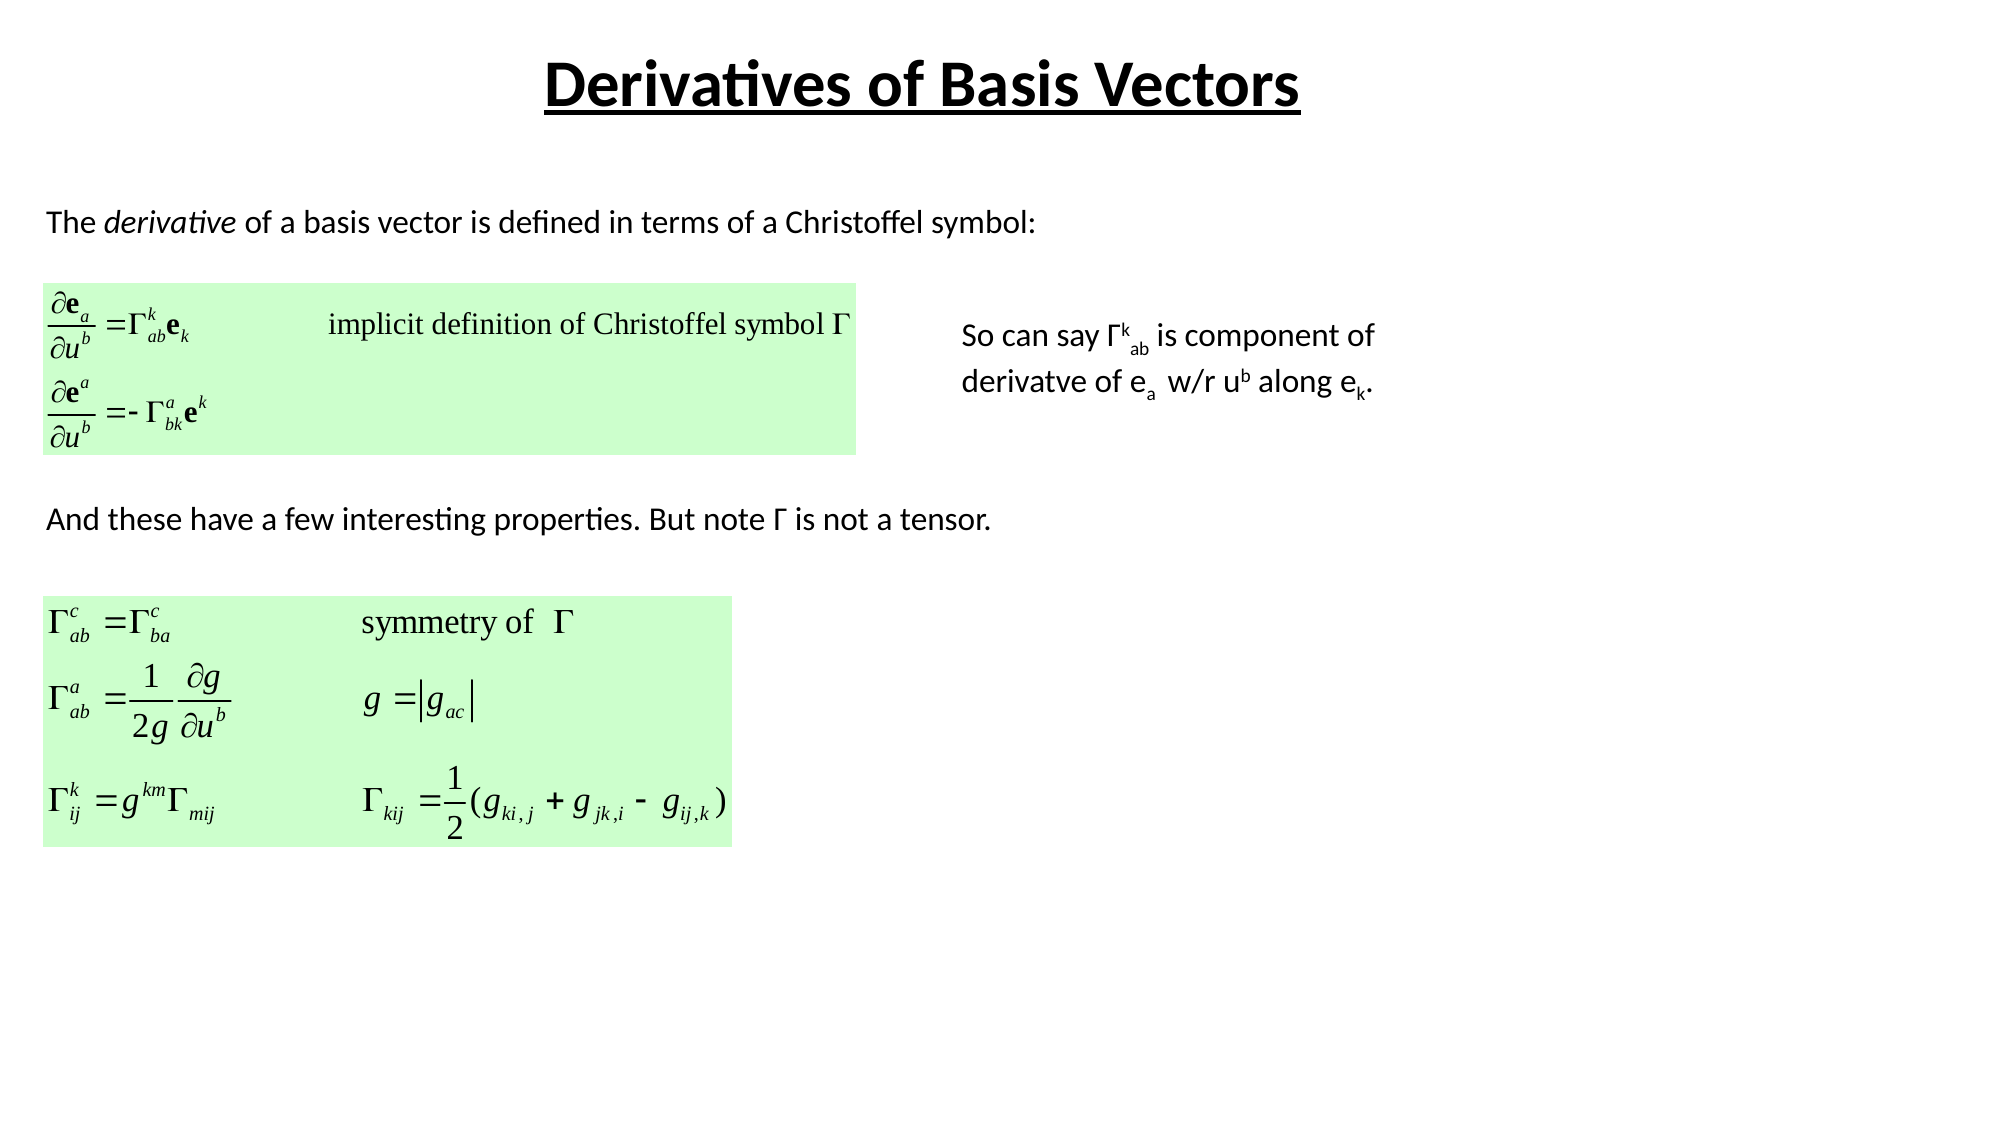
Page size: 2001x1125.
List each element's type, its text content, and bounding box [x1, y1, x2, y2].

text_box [42, 595, 733, 847]
text_box And these have a few interesting properties. But note Γ is not a tensor. [31, 489, 1191, 544]
text_box Derivatives of Basis Vectors [529, 32, 1317, 127]
text_box The derivative of a basis vector is defined in terms of a Christoffel symbol: [31, 193, 1191, 248]
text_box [42, 282, 857, 455]
text_box So can say Γkab is component of derivatve of ea w/r ub along ek. [946, 306, 1469, 412]
